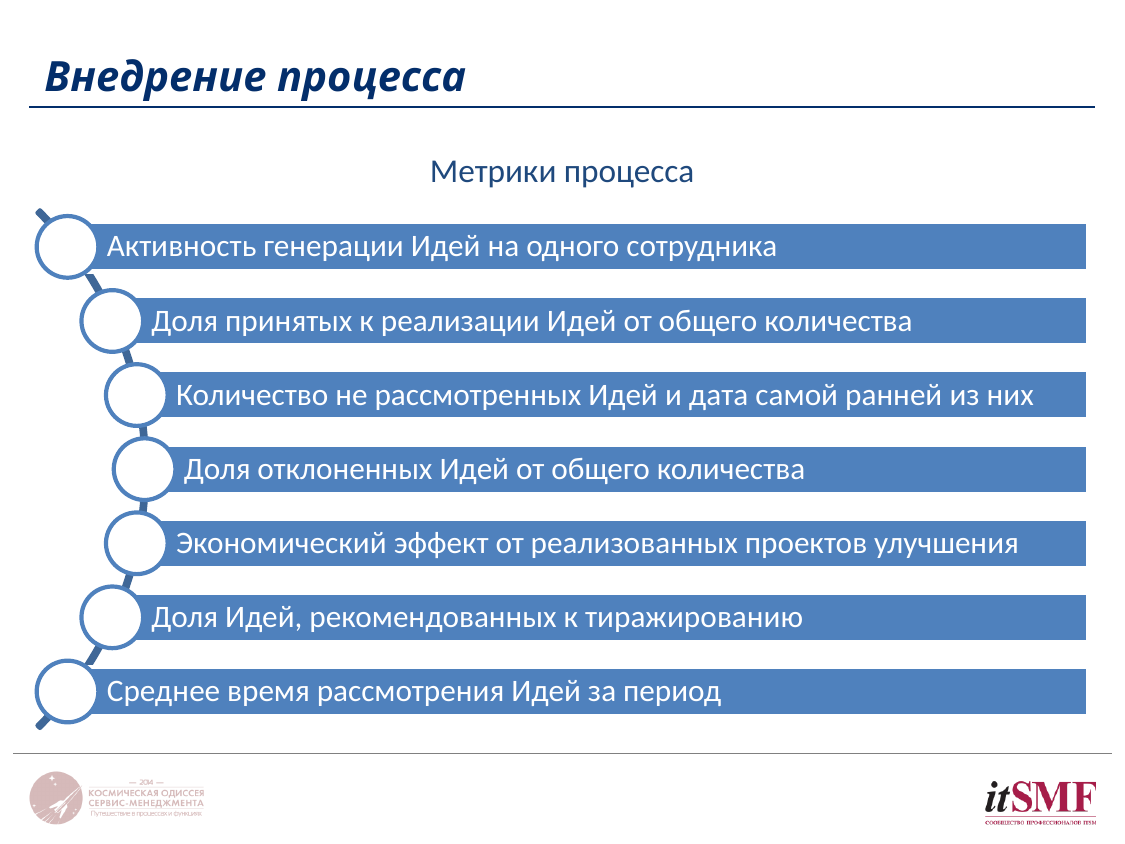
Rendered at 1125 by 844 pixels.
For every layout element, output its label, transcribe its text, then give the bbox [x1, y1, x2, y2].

picture [985, 781, 1096, 825]
title Внедрение процесса [29, 33, 1096, 115]
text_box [29, 197, 1096, 742]
text_box Метрики процесса [29, 141, 1096, 197]
